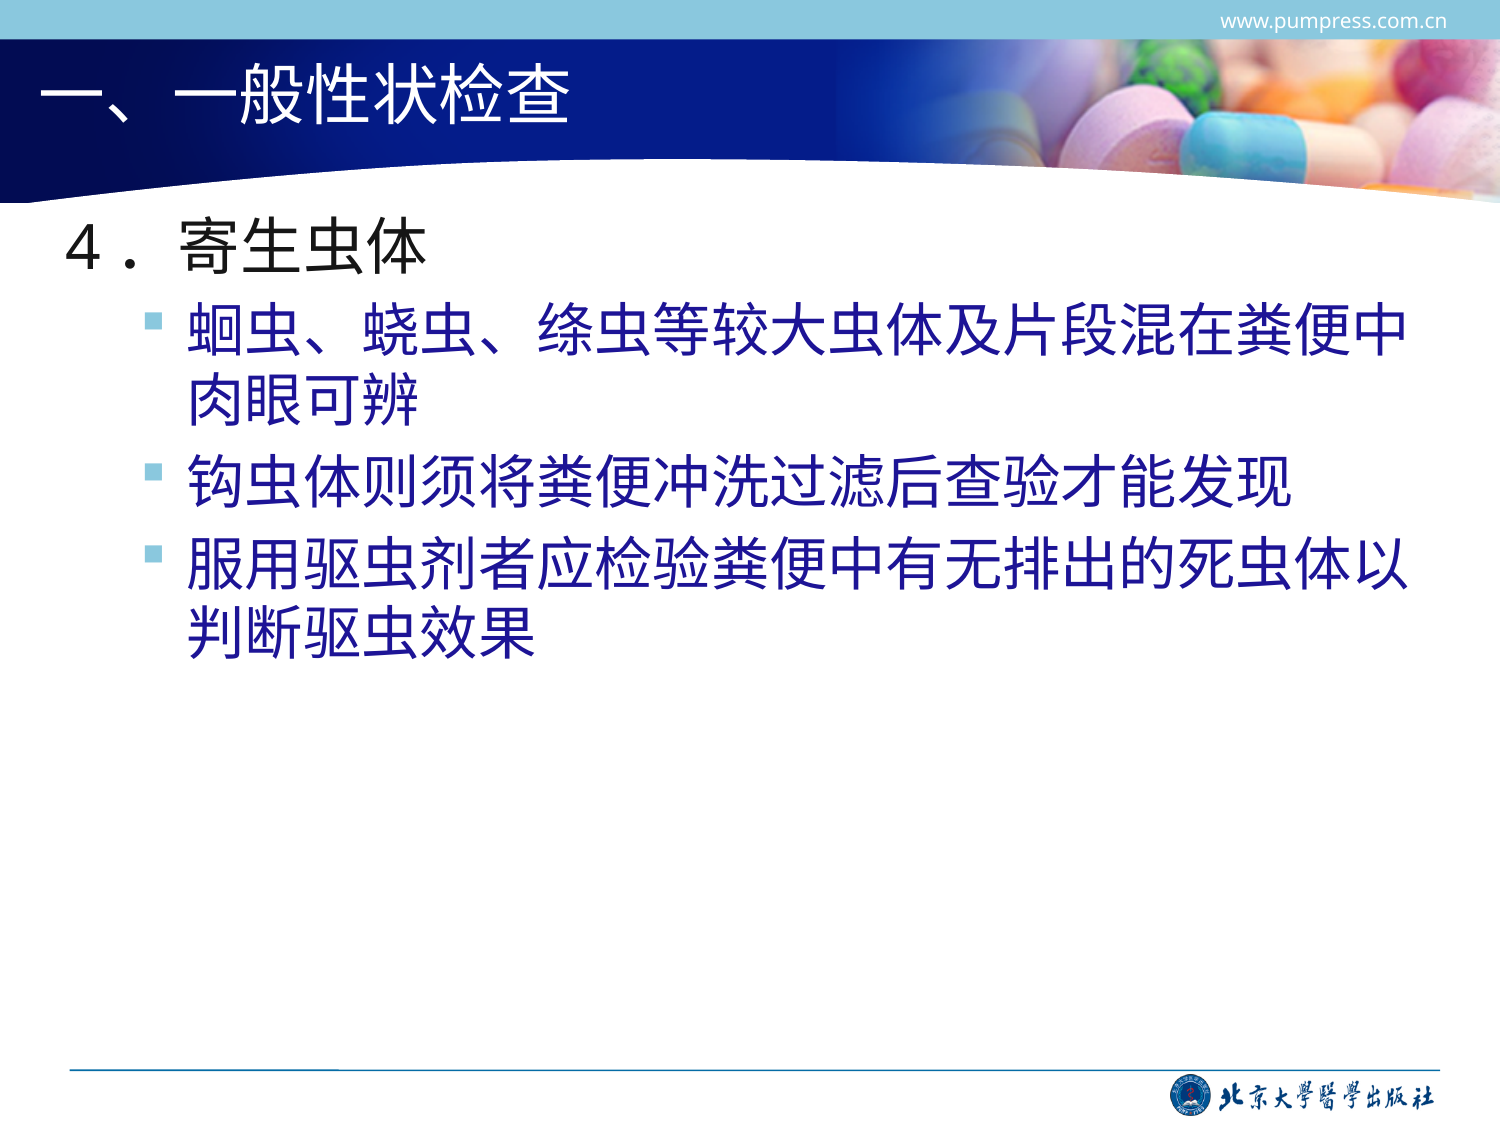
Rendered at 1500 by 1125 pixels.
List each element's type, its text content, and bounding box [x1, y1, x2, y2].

list 4．寄生虫体 蛔虫、蛲虫、绦虫等较大虫体及片段混在粪便中肉眼可辨 钩虫体则须将粪便冲洗过滤后查验才能发现 服用驱虫剂者应检验粪便中有无排出的死虫体以判断驱虫效果 [49, 198, 1463, 1026]
slide_number www.pumpress.com.cn [1024, 0, 1463, 38]
picture [0, 40, 1500, 203]
picture [1170, 1074, 1436, 1118]
title 一、一般性状检查 [23, 46, 1349, 140]
